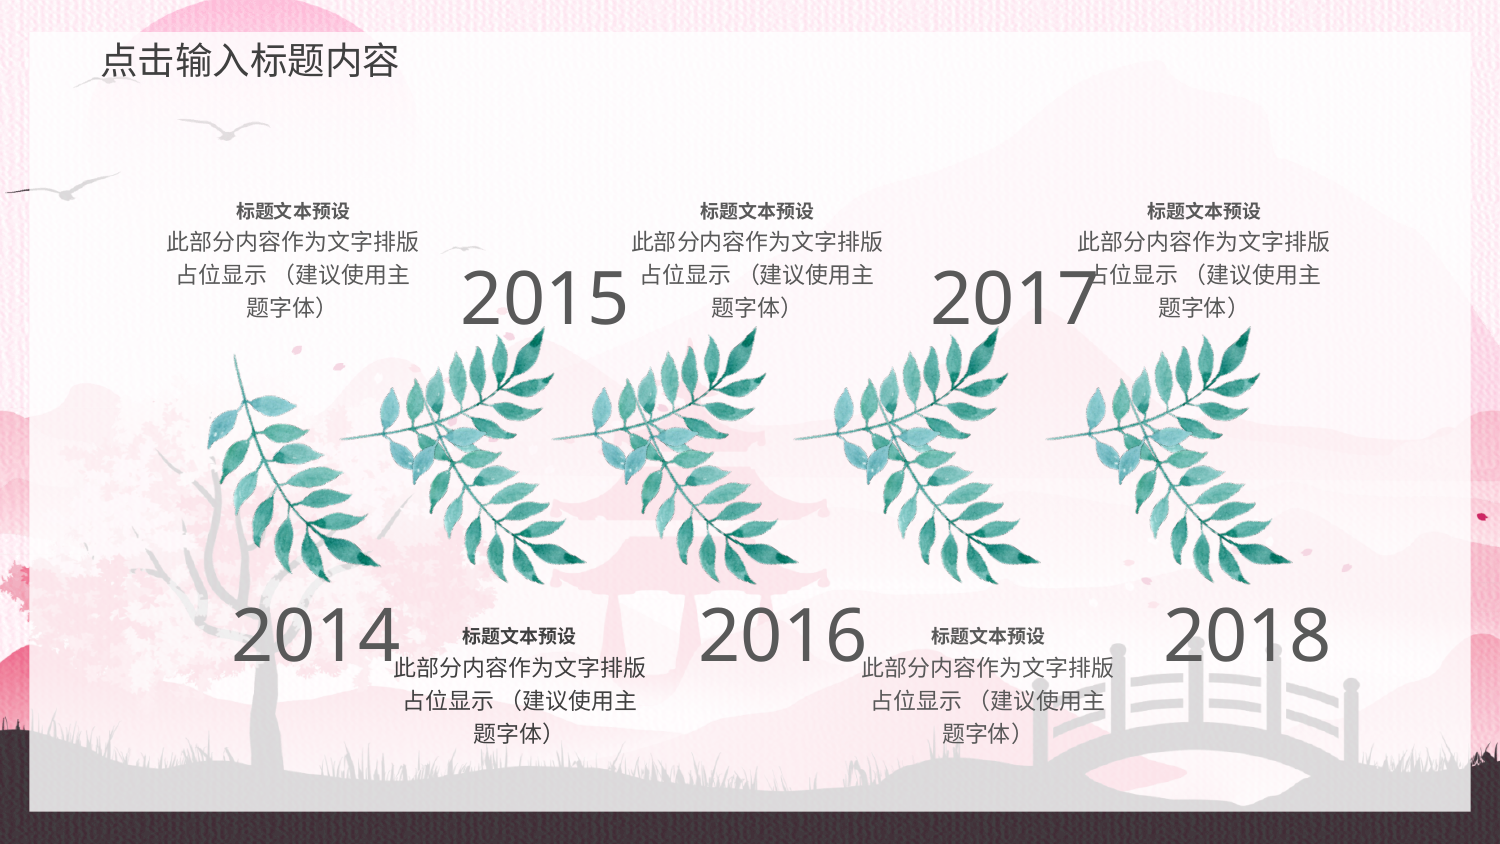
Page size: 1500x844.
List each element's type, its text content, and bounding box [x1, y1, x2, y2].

text_box 2018 [1163, 581, 1273, 683]
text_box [628, 198, 887, 327]
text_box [163, 198, 423, 327]
text_box 2017 [930, 244, 1033, 341]
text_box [1075, 198, 1334, 327]
text_box 点击输入标题内容 [100, 28, 450, 91]
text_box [153, 343, 1314, 566]
picture [0, 0, 1500, 844]
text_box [858, 624, 1118, 753]
text_box 2015 [460, 244, 571, 341]
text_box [390, 624, 650, 753]
text_box 2014 [231, 581, 340, 683]
text_box 2016 [698, 581, 809, 683]
